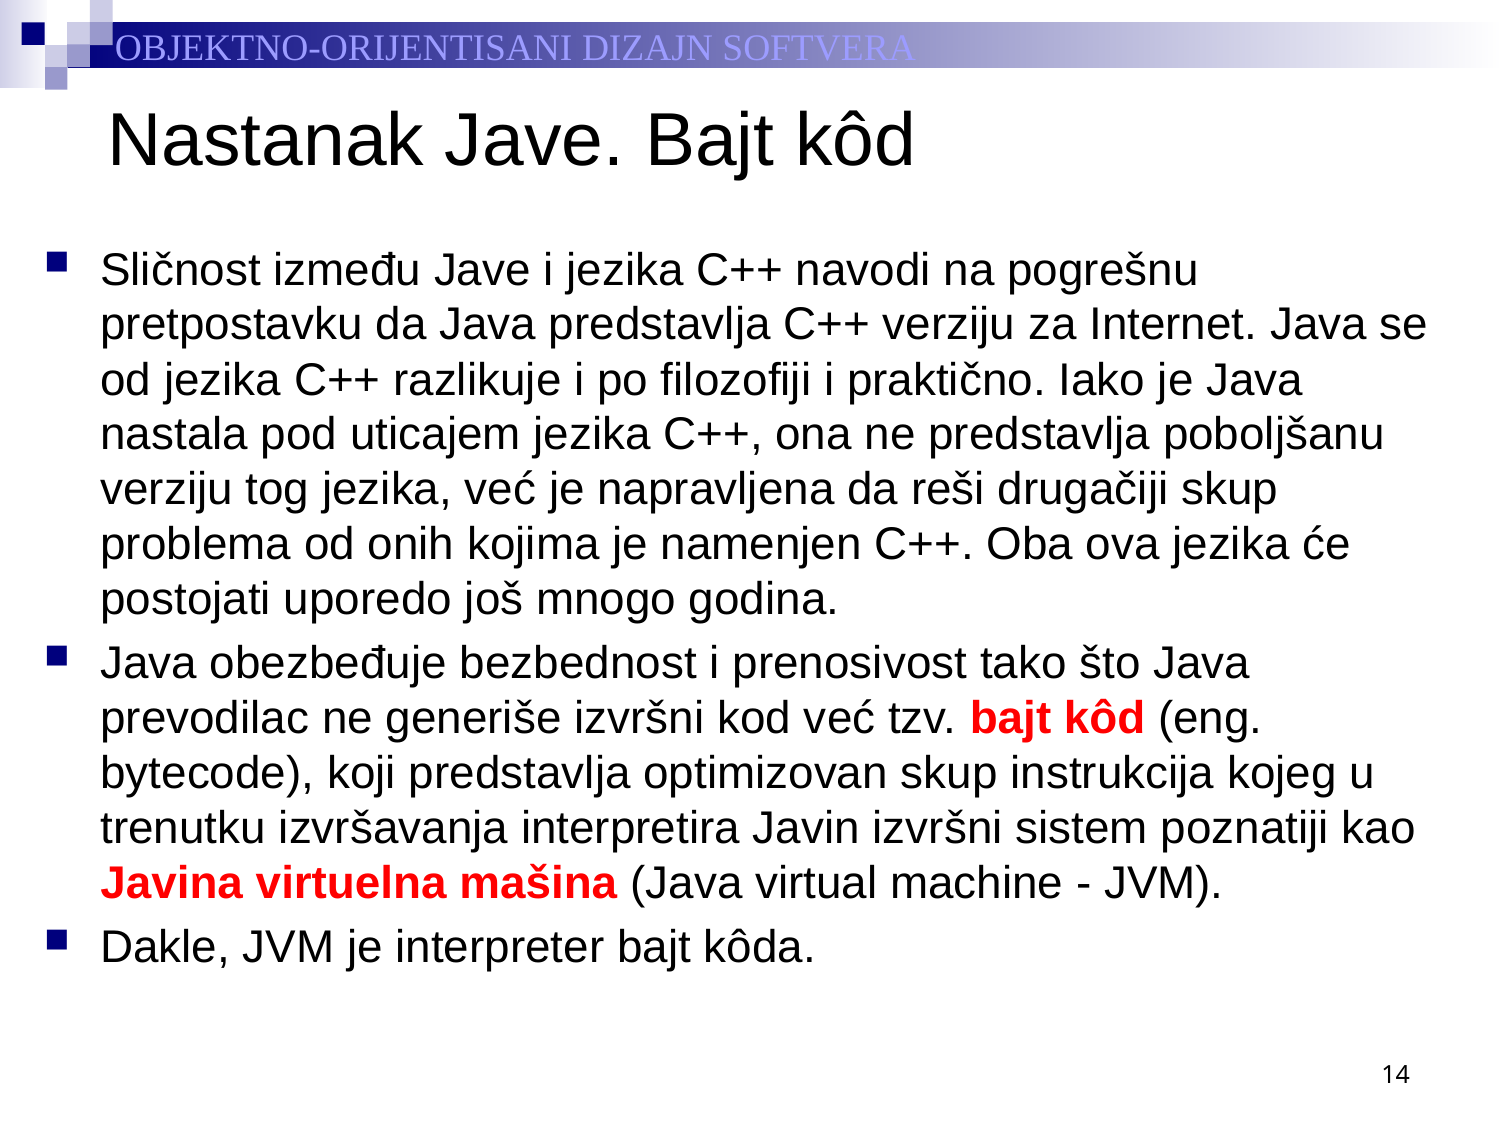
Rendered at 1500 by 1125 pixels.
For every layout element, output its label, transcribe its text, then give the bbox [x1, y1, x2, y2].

text_box Sličnost između Jave i jezika C++ navodi na pogrešnu pretpostavku da Java predstavlja C++ verziju za Internet. Java se od jezika C++ razlikuje i po filozofiji i praktično. Iako je Java nastala pod uticajem jezika C++, ona ne predstavlja poboljšanu verziju tog jezika, već je napravljena da reši drugačiji skup problema od onih kojima je namenjen C++. Oba ova jezika će postojati uporedo još mnogo godina. Java obezbeđuje bezbednost i prenosivost tako što Java prevodilac ne generiše izvršni kod već tzv. bajt kôd (eng. bytecode), koji predstavlja optimizovan skup instrukcija kojeg u trenutku izvršavanja interpretira Javin izvršni sistem poznatiji kao Javina virtuelna mašina (Java virtual machine - JVM). Dakle, JVM je interpreter bajt kôda. [29, 231, 1450, 1000]
slide_number 14 [1074, 1024, 1426, 1101]
title Nastanak Jave. Bajt kôd [92, 75, 1459, 197]
